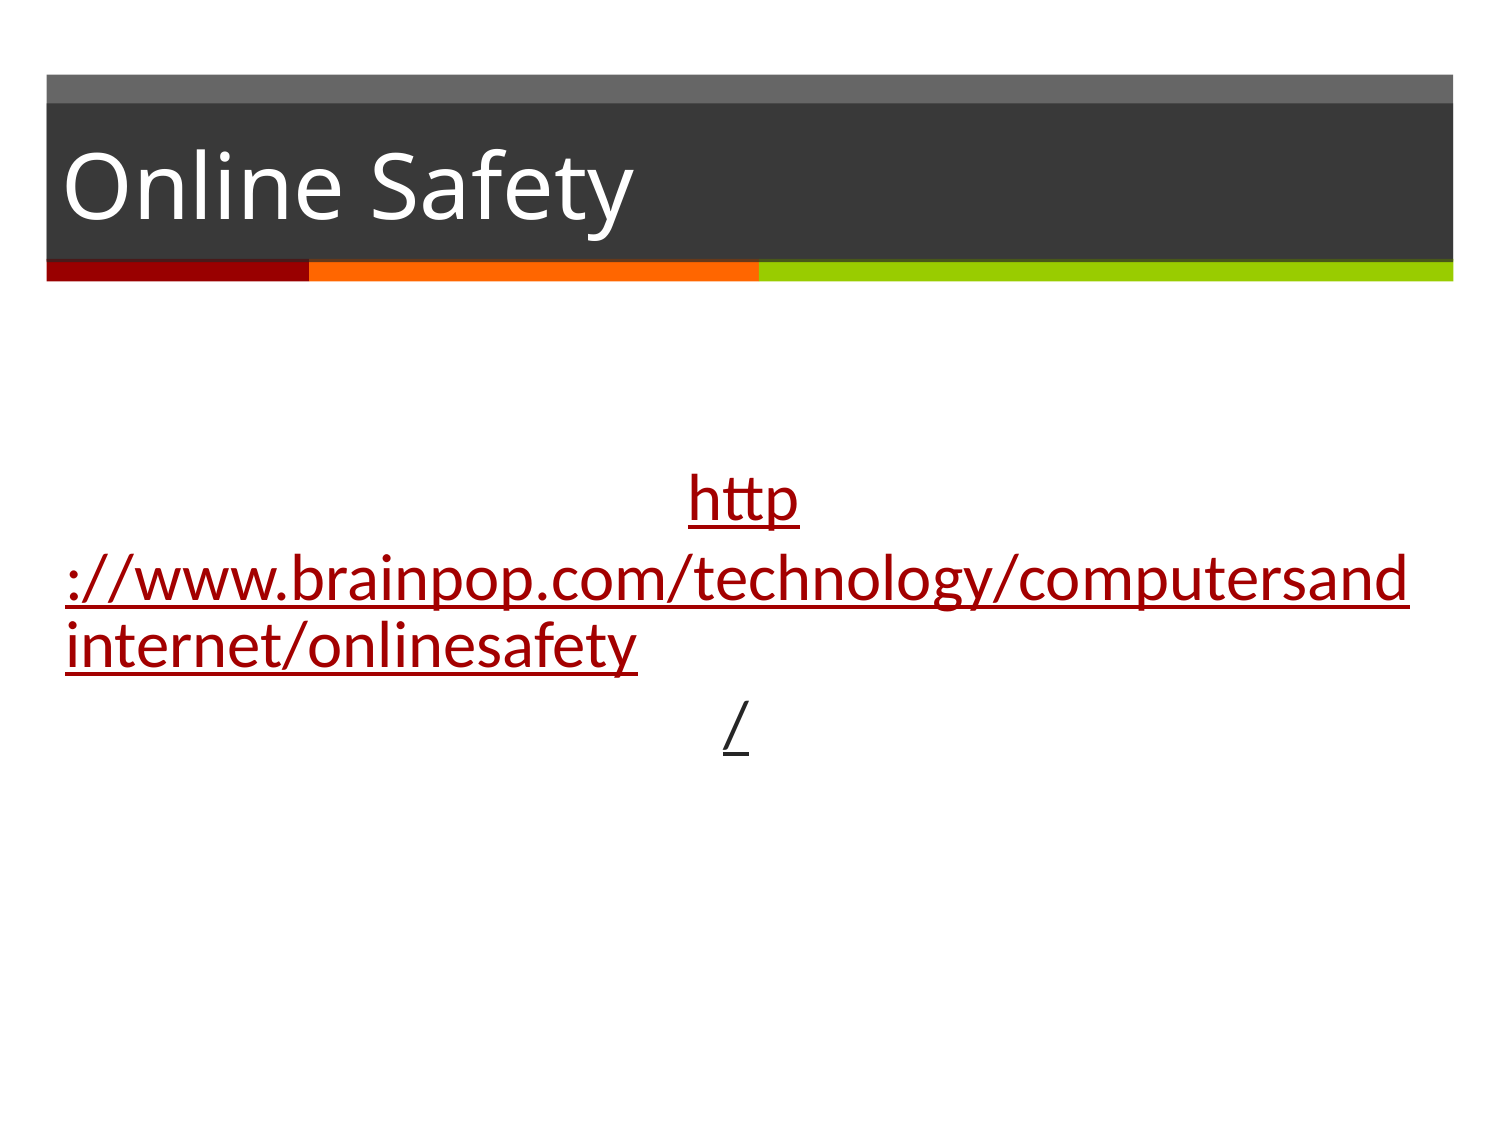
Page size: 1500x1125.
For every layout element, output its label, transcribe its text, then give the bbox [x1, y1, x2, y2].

title Online Safety [46, 103, 1454, 263]
list http://www.brainpop.com/technology/computersandinternet/onlinesafety/ [50, 324, 1438, 980]
